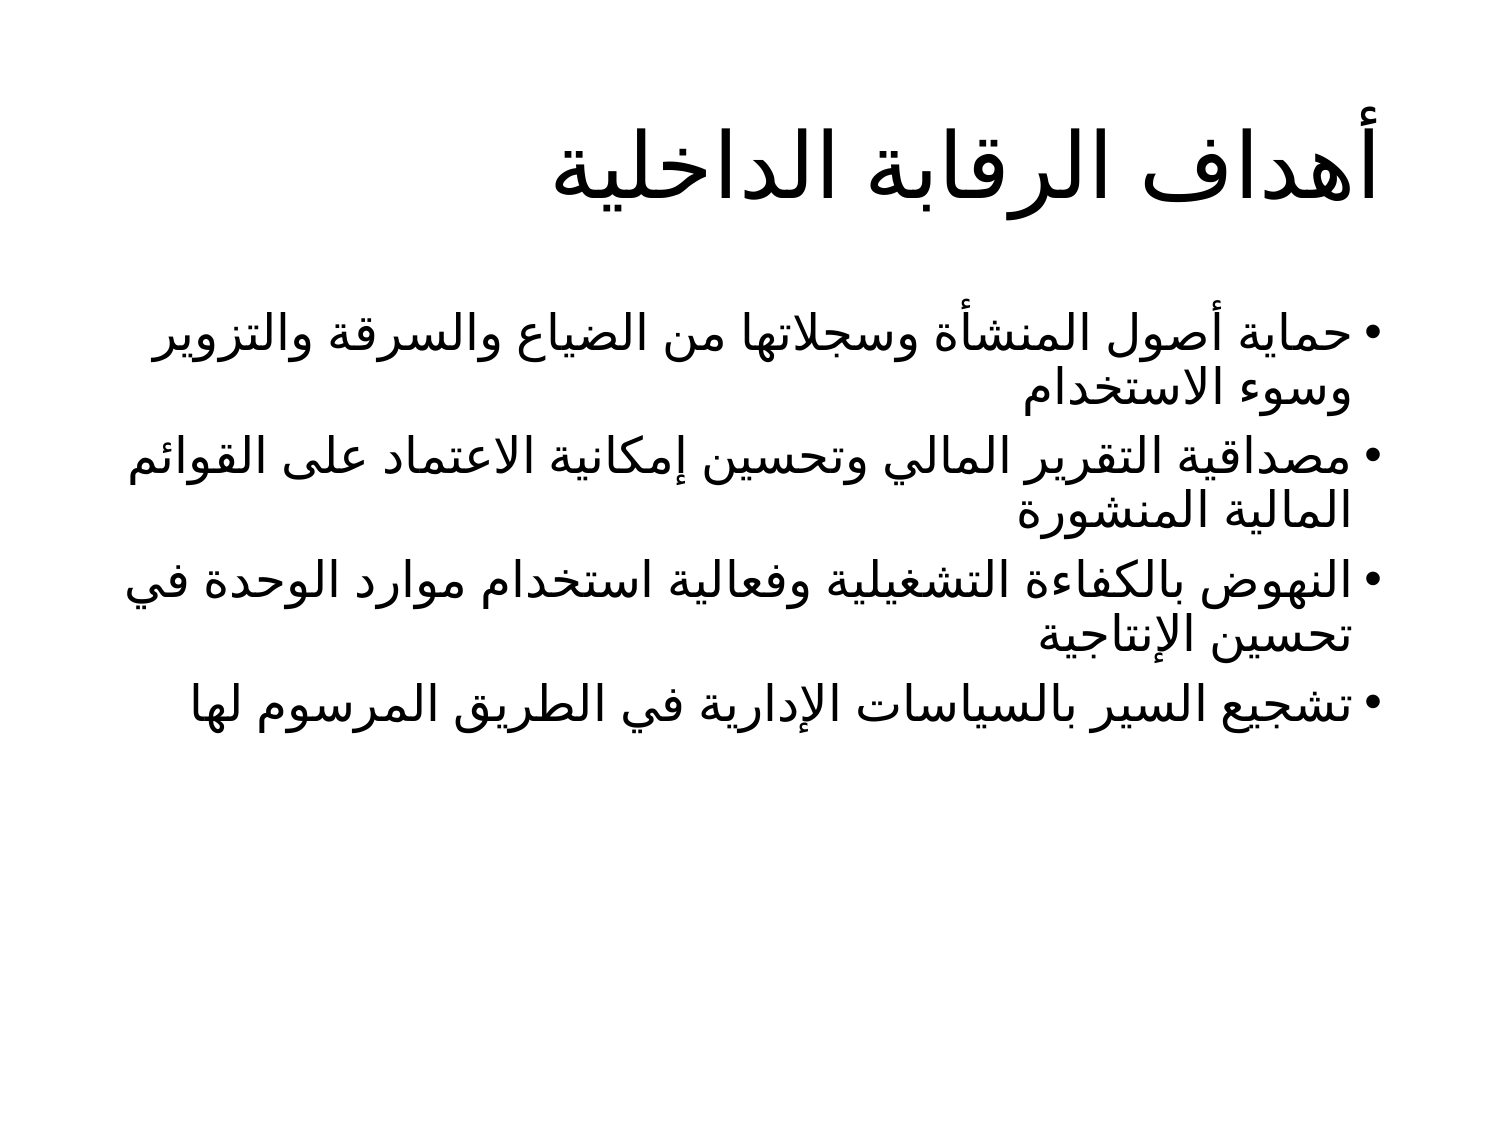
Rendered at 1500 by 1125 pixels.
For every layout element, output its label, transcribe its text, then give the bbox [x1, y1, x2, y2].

list حماية أصول المنشأة وسجلاتها من الضياع والسرقة والتزوير وسوء الاستخدام مصداقية التقرير المالي وتحسين إمكانية الاعتماد على القوائم المالية المنشورة النهوض بالكفاءة التشغيلية وفعالية استخدام موارد الوحدة في تحسين الإنتاجية تشجيع السير بالسياسات الإدارية في الطريق المرسوم لها [103, 299, 1397, 1014]
title أهداف الرقابة الداخلية [103, 59, 1397, 278]
